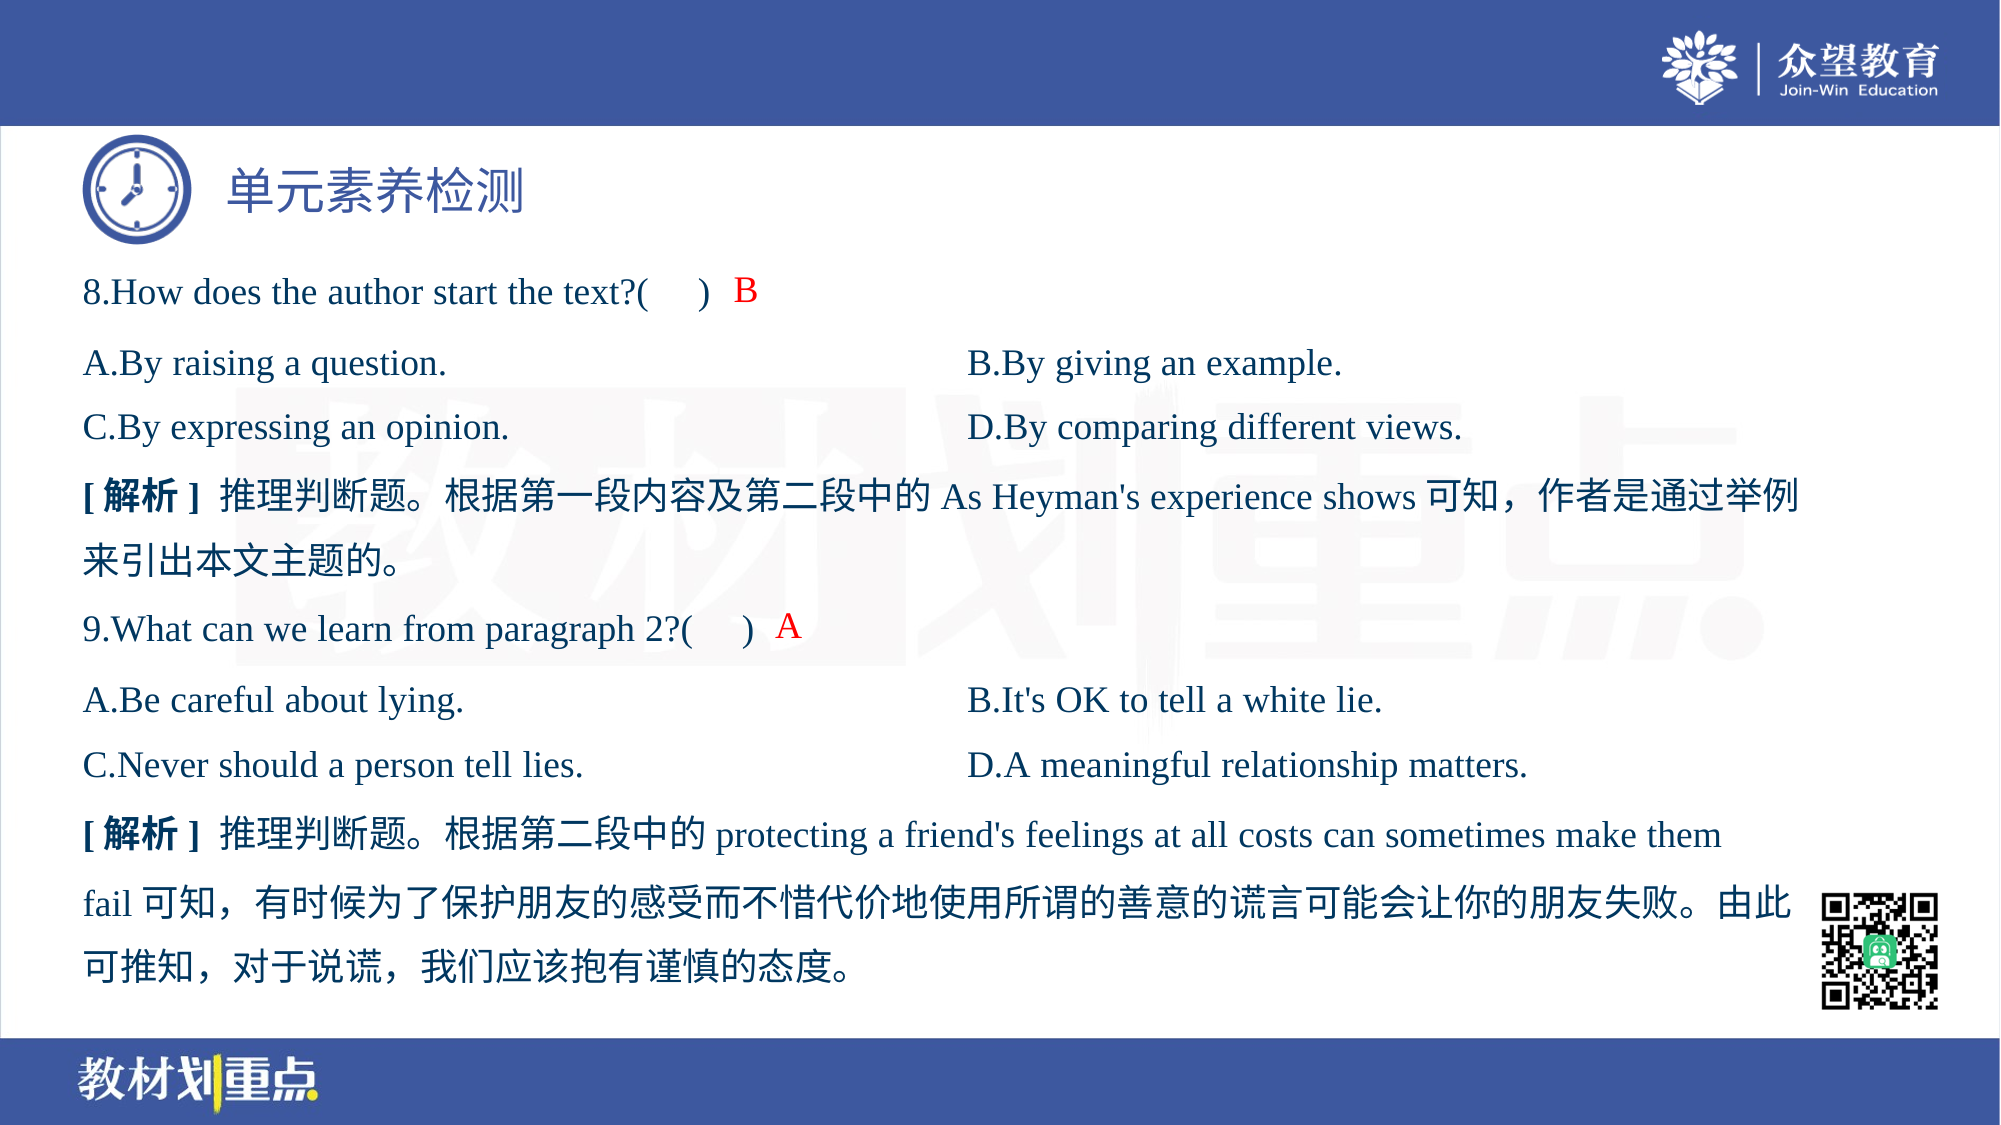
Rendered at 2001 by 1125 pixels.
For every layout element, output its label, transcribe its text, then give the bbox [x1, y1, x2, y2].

text_box 8.How does the author start the text?( ) [82, 247, 1817, 306]
text_box A.Be careful about lying. B.It's OK to tell a white lie. C.Never should a person tell lies. D.A meaningful relationship matters. [82, 651, 1817, 778]
text_box [解析] 推理判断题。根据第二段中的protecting a friend's feelings at all costs can sometimes make them fail可知，有时候为了保护朋友的感受而不惜代价地使用所谓的善意的谎言可能会让你的朋友失败。由此 可推知，对于说谎，我们应该抱有谨慎的态度。 [82, 785, 1817, 982]
text_box B [719, 245, 773, 304]
picture [0, 0, 2000, 1125]
text_box [解析] 推理判断题。根据第一段内容及第二段中的As Heyman's experience shows可知，作者是通过举例 来引出本文主题的。 [82, 448, 1817, 576]
text_box A [761, 581, 816, 640]
text_box A.By raising a question. B.By giving an example. C.By expressing an opinion. D.By comparing different views. [82, 313, 1817, 441]
text_box 9.What can we learn from paragraph 2?( ) [82, 584, 1817, 642]
